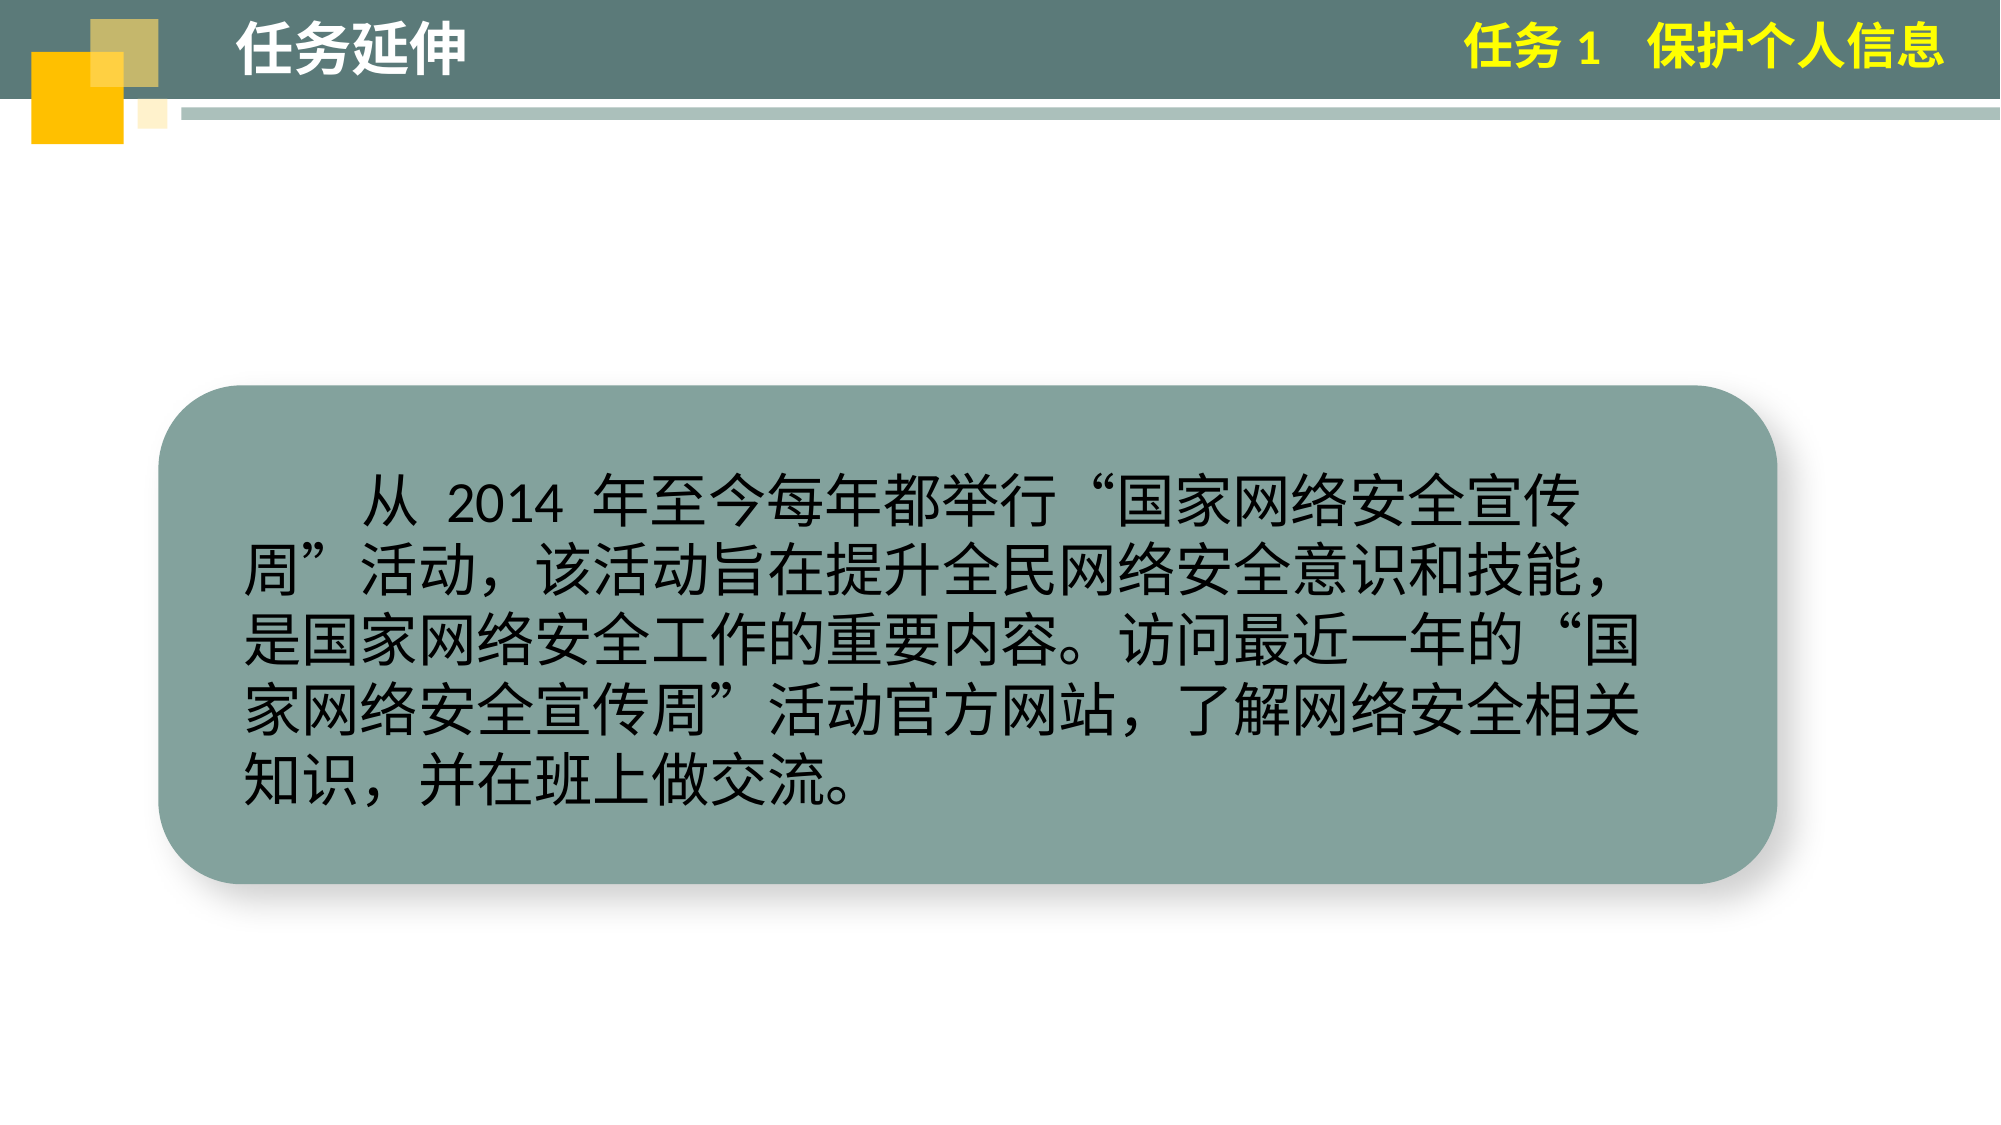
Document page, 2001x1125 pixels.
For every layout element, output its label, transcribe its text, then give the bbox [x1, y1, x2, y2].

text_box [158, 385, 1778, 885]
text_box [0, 0, 2000, 145]
text_box 从 2014 年至今每年都举行“国家网络安全宣传周”活动，该活动旨在提升全民网络安全意识和技能，是国家网络安全工作的重要内容。访问最近一年的“国家网络安全宣传周”活动官方网站，了解网络安全相关知识，并在班上做交流。 [228, 456, 1708, 821]
